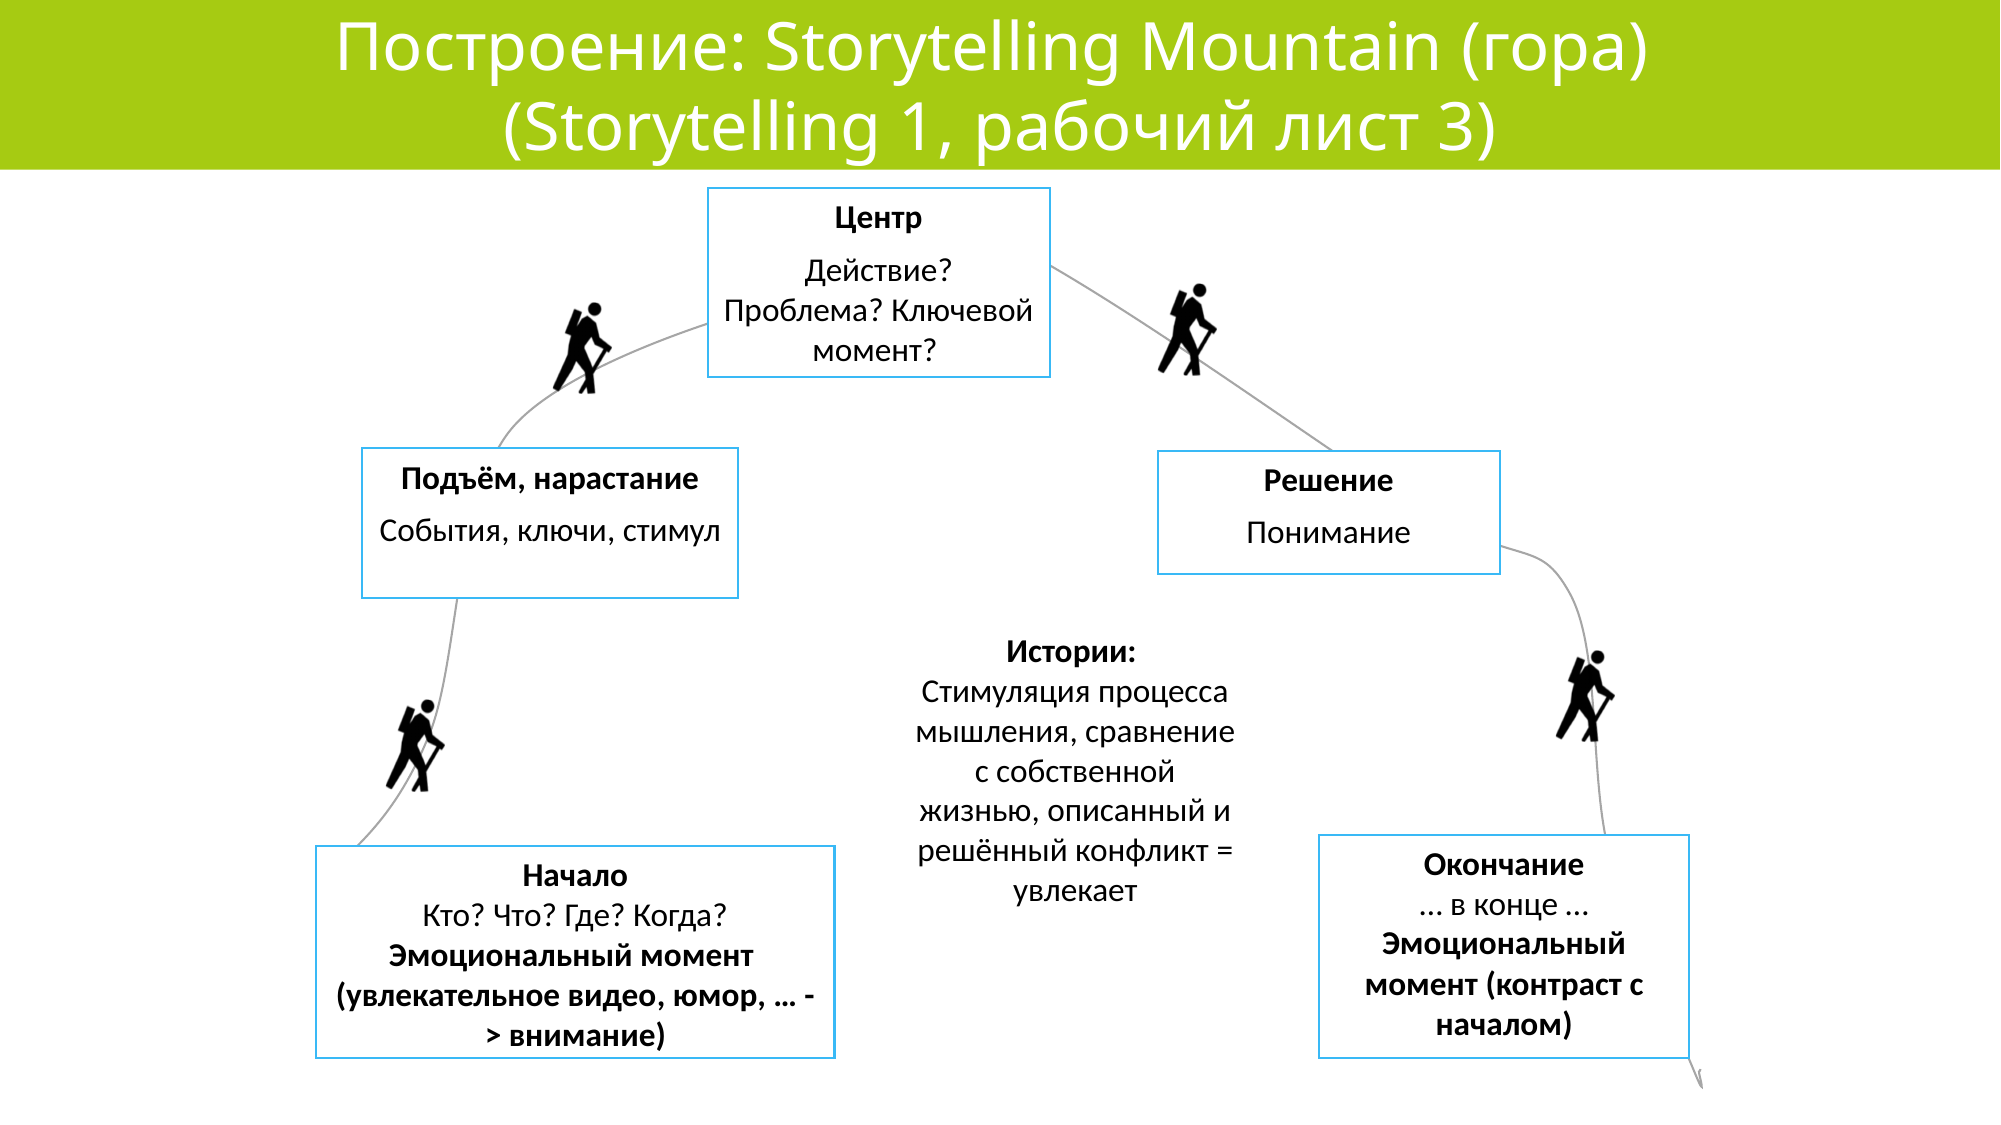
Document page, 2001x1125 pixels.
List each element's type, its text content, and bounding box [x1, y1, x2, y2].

text_box Решение Понимание [1157, 450, 1501, 575]
text_box Начало Кто? Что? Где? Когда? Эмоциональный момент (увлекательное видео, юмор, … -> внимание) [315, 845, 836, 1059]
text_box Подъём, нарастание События, ключи, стимул [361, 447, 739, 599]
text_box Построение: Storytelling Mountain (гора) (Storytelling 1, рабочий лист 3) [0, 0, 2000, 171]
picture [553, 300, 615, 395]
picture [386, 697, 448, 793]
text_box Центр Действие? Проблема? Ключевой момент? [707, 187, 1051, 378]
picture [1556, 648, 1618, 743]
text_box Истории: Стимуляция процесса мышления, сравнение с собственной жизнью, описанный и решённый конфликт = увлекает [898, 621, 1253, 916]
text_box [1631, 1058, 1703, 1090]
text_box Окончание … в конце … Эмоциональный момент (контраст с началом) [1318, 834, 1690, 1059]
picture [1158, 281, 1220, 377]
text_box [289, 171, 1719, 1109]
text_box [356, 264, 1607, 1014]
